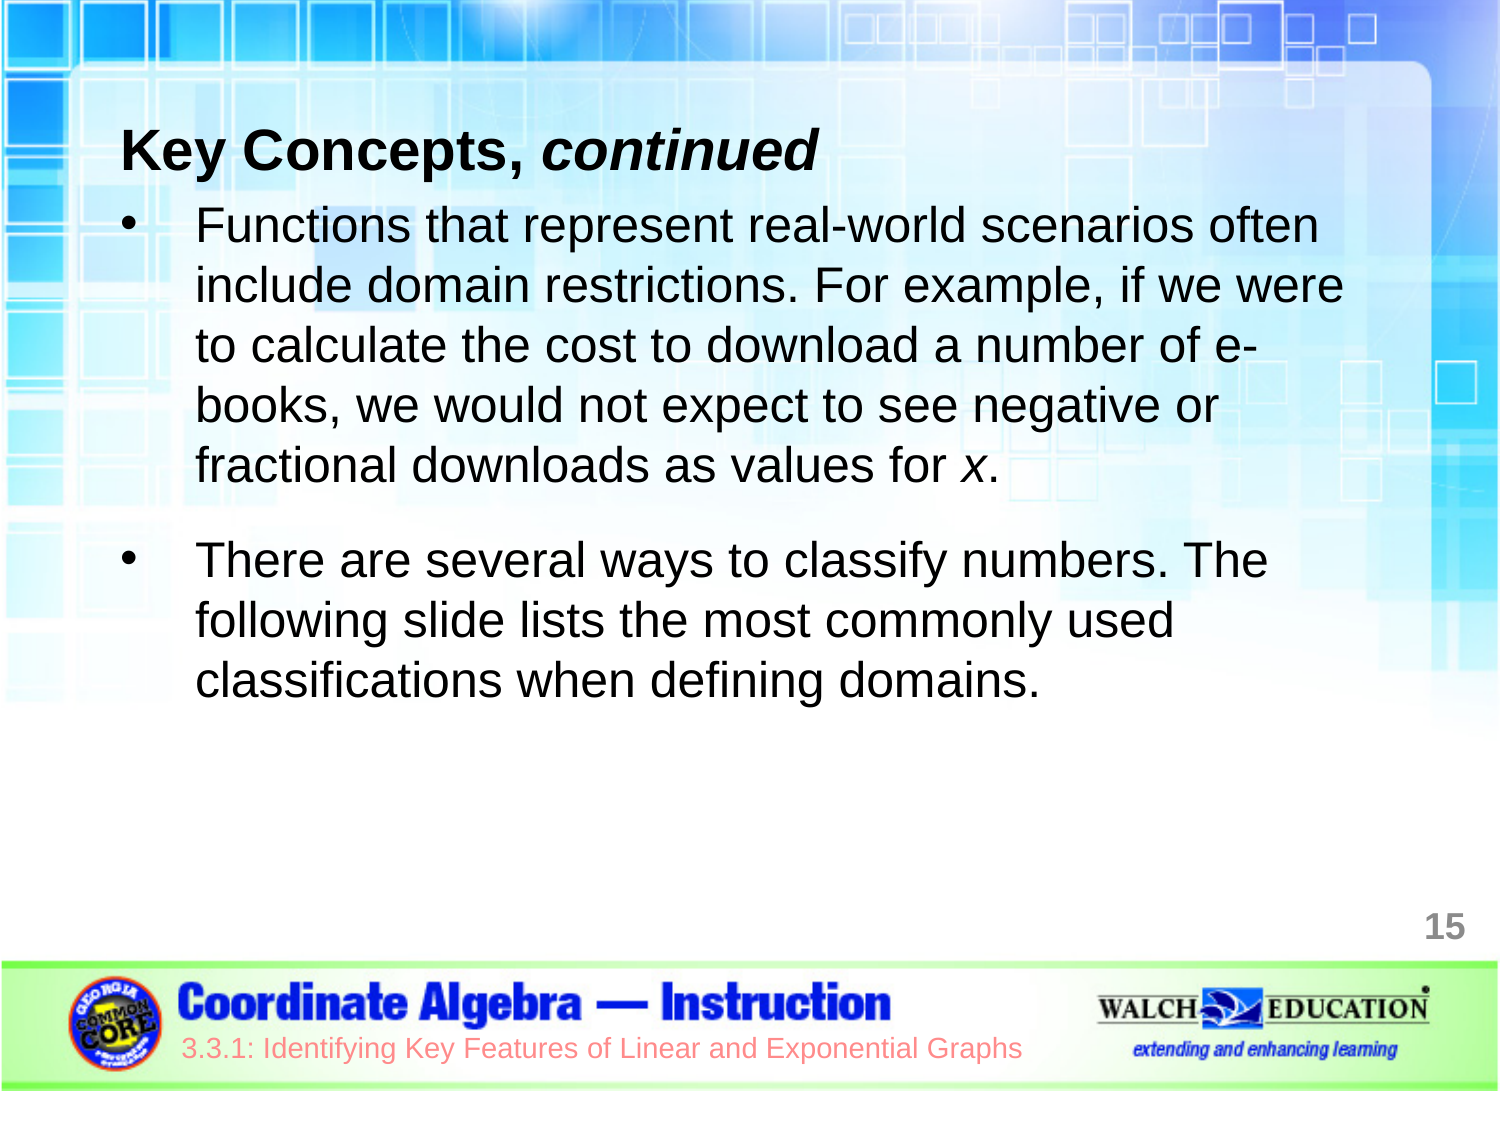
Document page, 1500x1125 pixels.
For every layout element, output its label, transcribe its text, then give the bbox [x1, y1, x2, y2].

subtitle Key Concepts, continued Functions that represent real-world scenarios often include domain restrictions. For example, if we were to calculate the cost to download a number of e-books, we would not expect to see negative or fractional downloads as values for x. There are several ways to classify numbers. The following slide lists the most commonly used classifications when defining domains. [105, 105, 1394, 925]
slide_number 15 [1361, 901, 1481, 949]
picture [1, 0, 1500, 1091]
footer 3.3.1: Identifying Key Features of Linear and Exponential Graphs [166, 1024, 1080, 1069]
